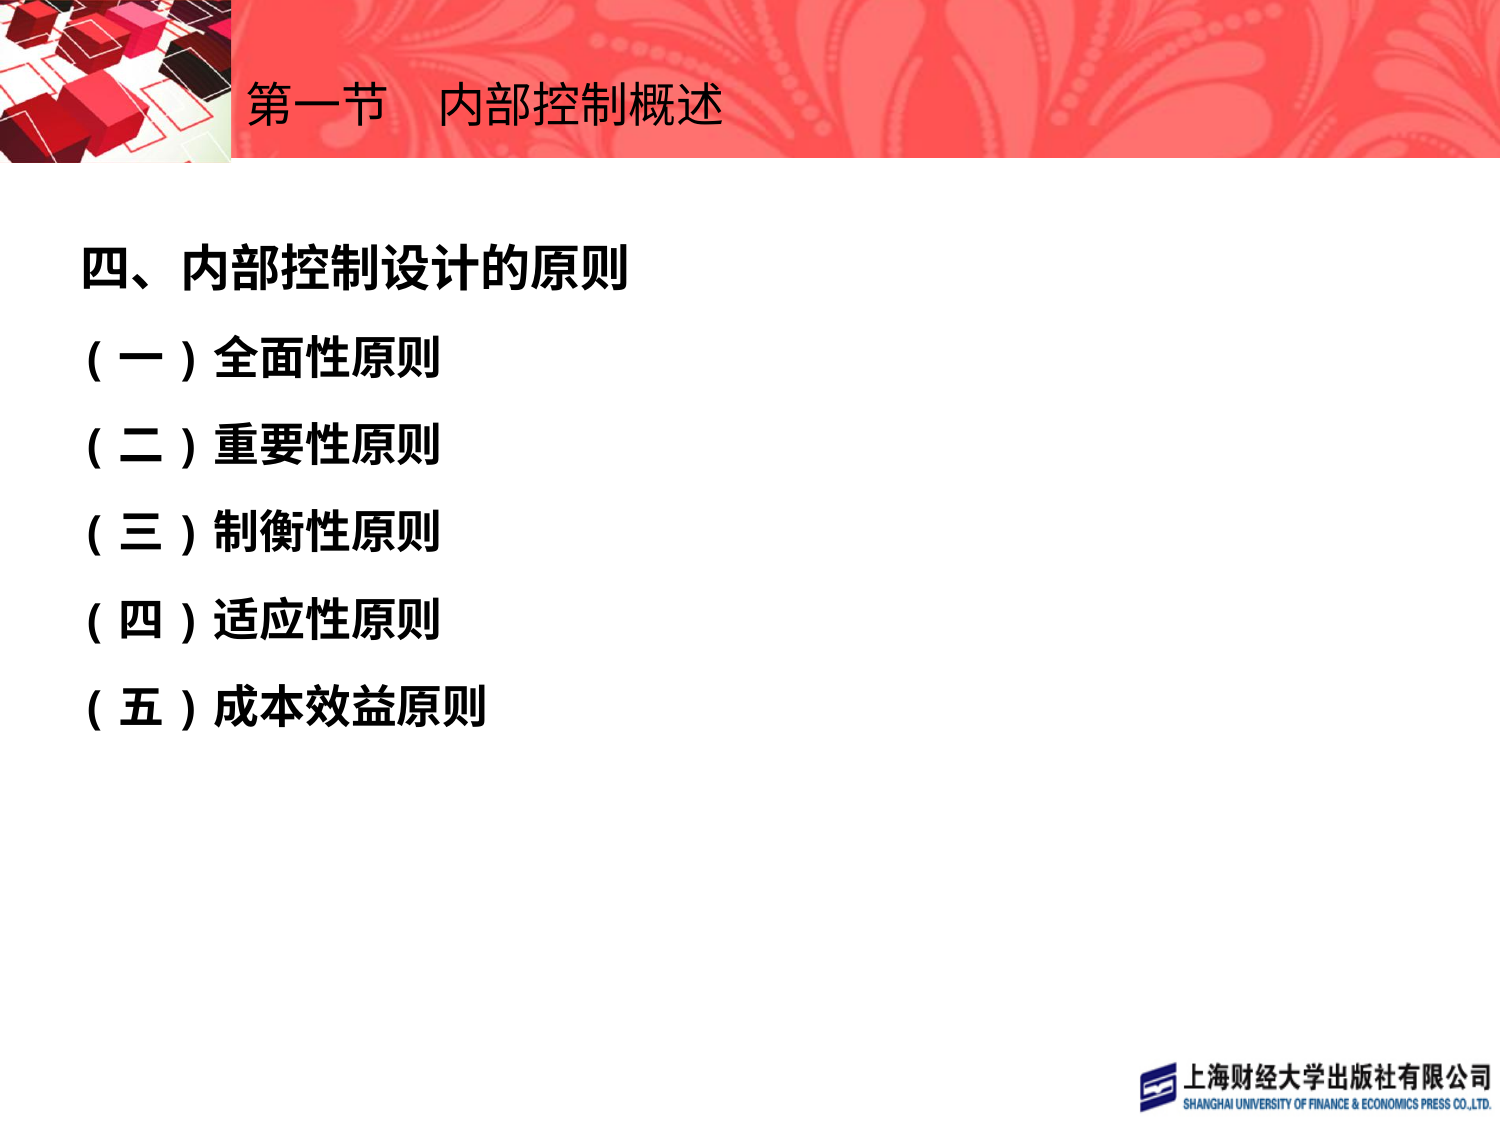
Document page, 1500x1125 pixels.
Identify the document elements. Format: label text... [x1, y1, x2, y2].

list 四、内部控制设计的原则 (一)全面性原则 (二)重要性原则 (三)制衡性原则 (四)适应性原则 (五)成本效益原则 [64, 208, 1425, 1047]
title 第一节 内部控制概述 [230, 45, 1461, 161]
picture [1139, 1058, 1495, 1118]
